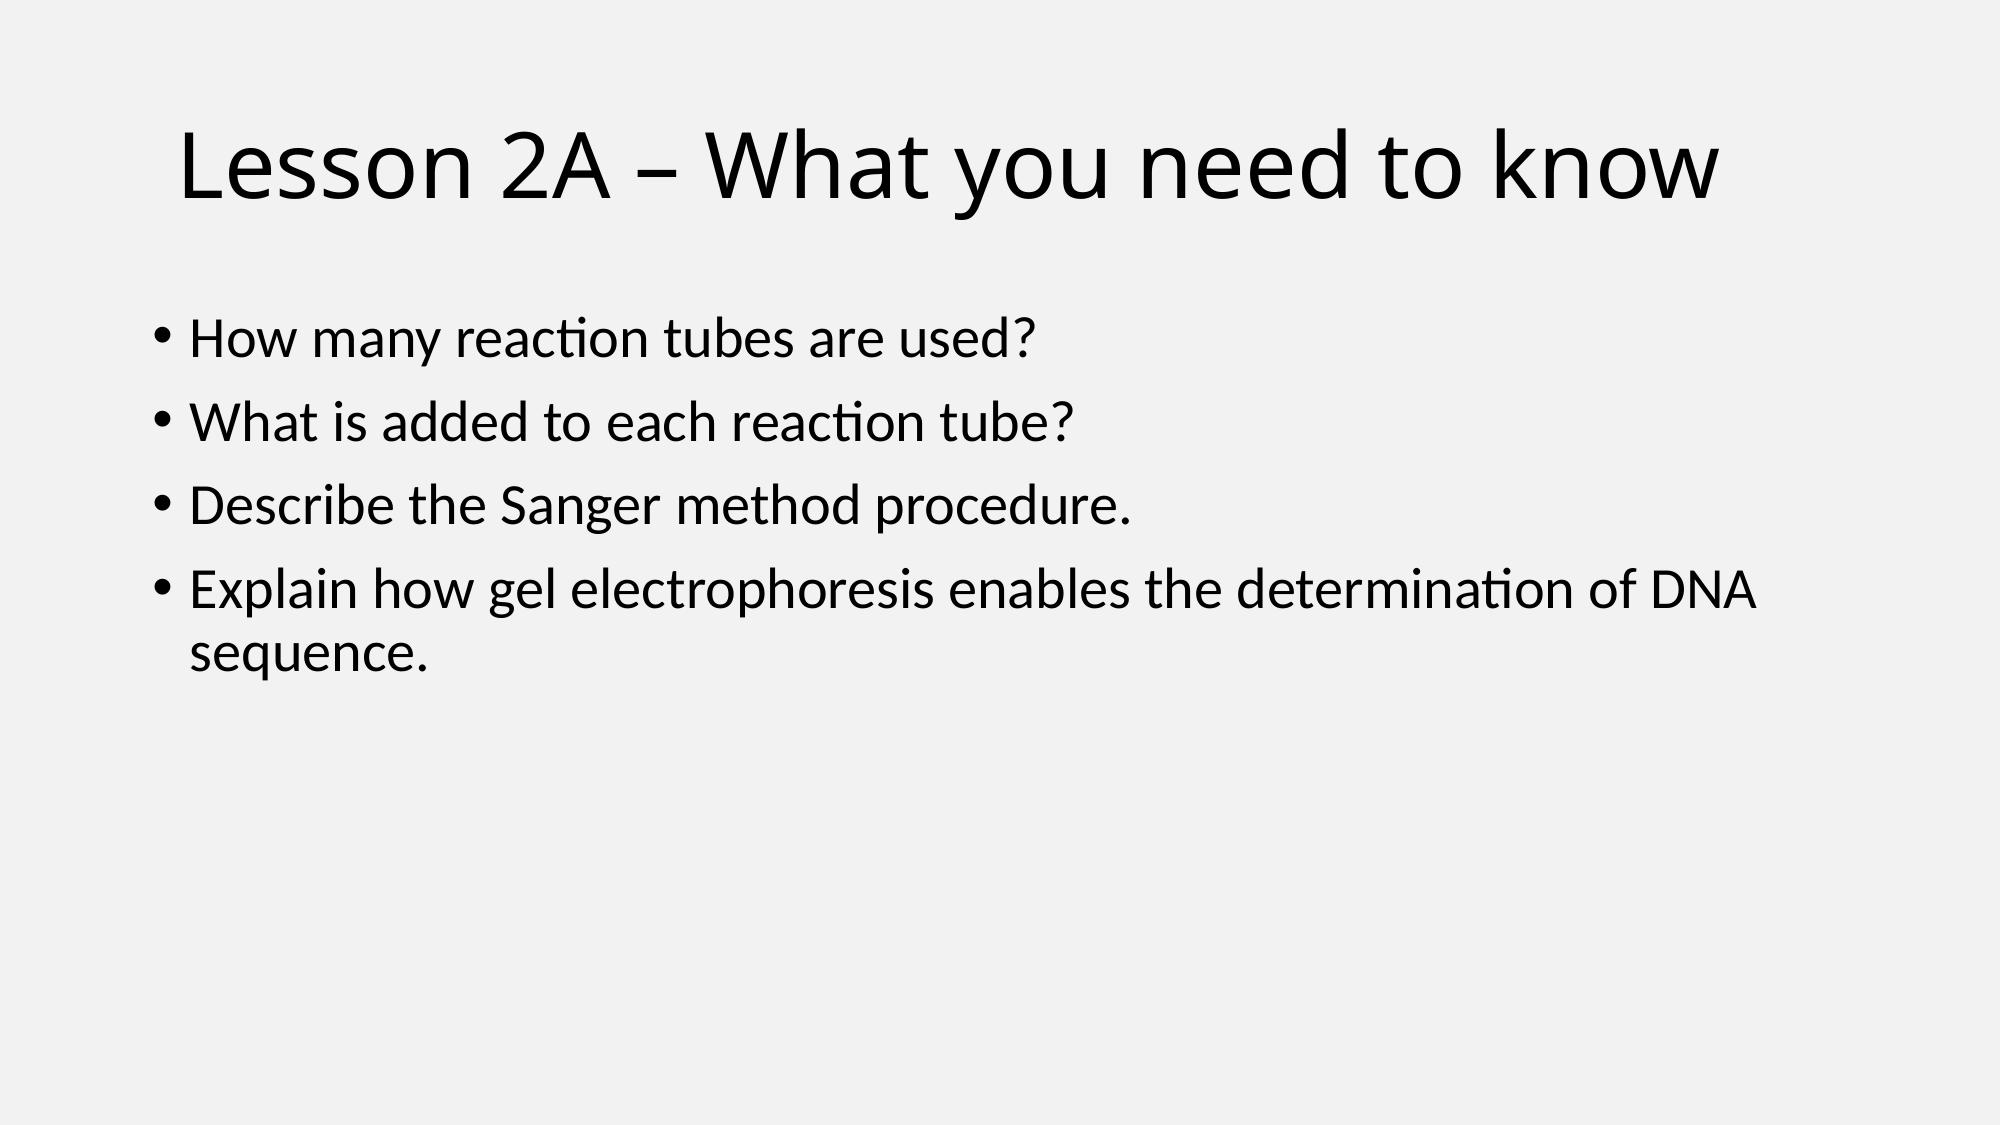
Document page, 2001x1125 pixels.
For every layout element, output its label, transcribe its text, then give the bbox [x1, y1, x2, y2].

title Lesson 2A – What you need to know [137, 59, 1863, 278]
list How many reaction tubes are used? What is added to each reaction tube? Describe the Sanger method procedure. Explain how gel electrophoresis enables the determination of DNA sequence. [137, 299, 1863, 1014]
